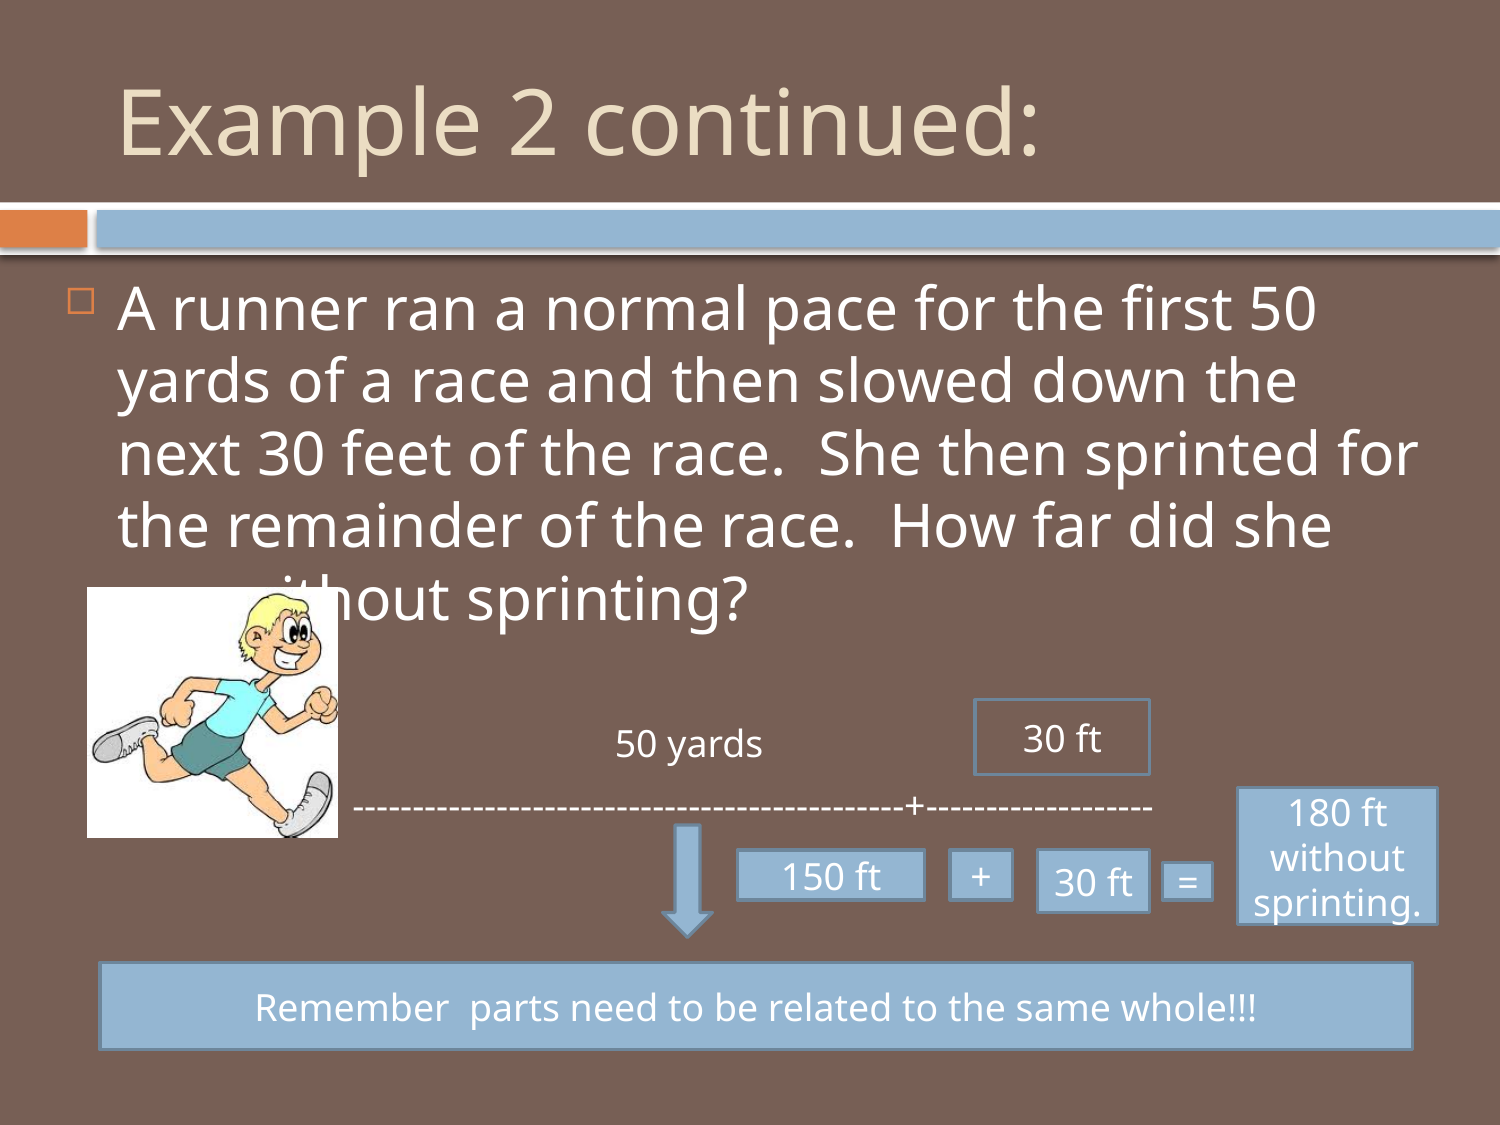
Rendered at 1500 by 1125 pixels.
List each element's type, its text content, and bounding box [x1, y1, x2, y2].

text_box + [948, 848, 1014, 902]
picture [87, 587, 338, 838]
title Example 2 continued: [100, 37, 1438, 200]
text_box 30 ft [973, 698, 1151, 776]
text_box ----------------------------------------------+------------------- [343, 774, 1313, 835]
text_box 150 ft [736, 848, 926, 902]
text_box 50 yards [600, 712, 788, 773]
text_box = [1161, 861, 1214, 902]
text_box [661, 823, 714, 939]
text_box Remember parts need to be related to the same whole!!! [98, 961, 1414, 1051]
text_box 180 ft without sprinting. [1236, 786, 1439, 926]
text_box 30 ft [1036, 848, 1151, 914]
list A runner ran a normal pace for the first 50 yards of a race and then slowed down the next 30 feet of the race. She then sprinted for the remainder of the race. How far did she run without sprinting? [50, 262, 1438, 1013]
